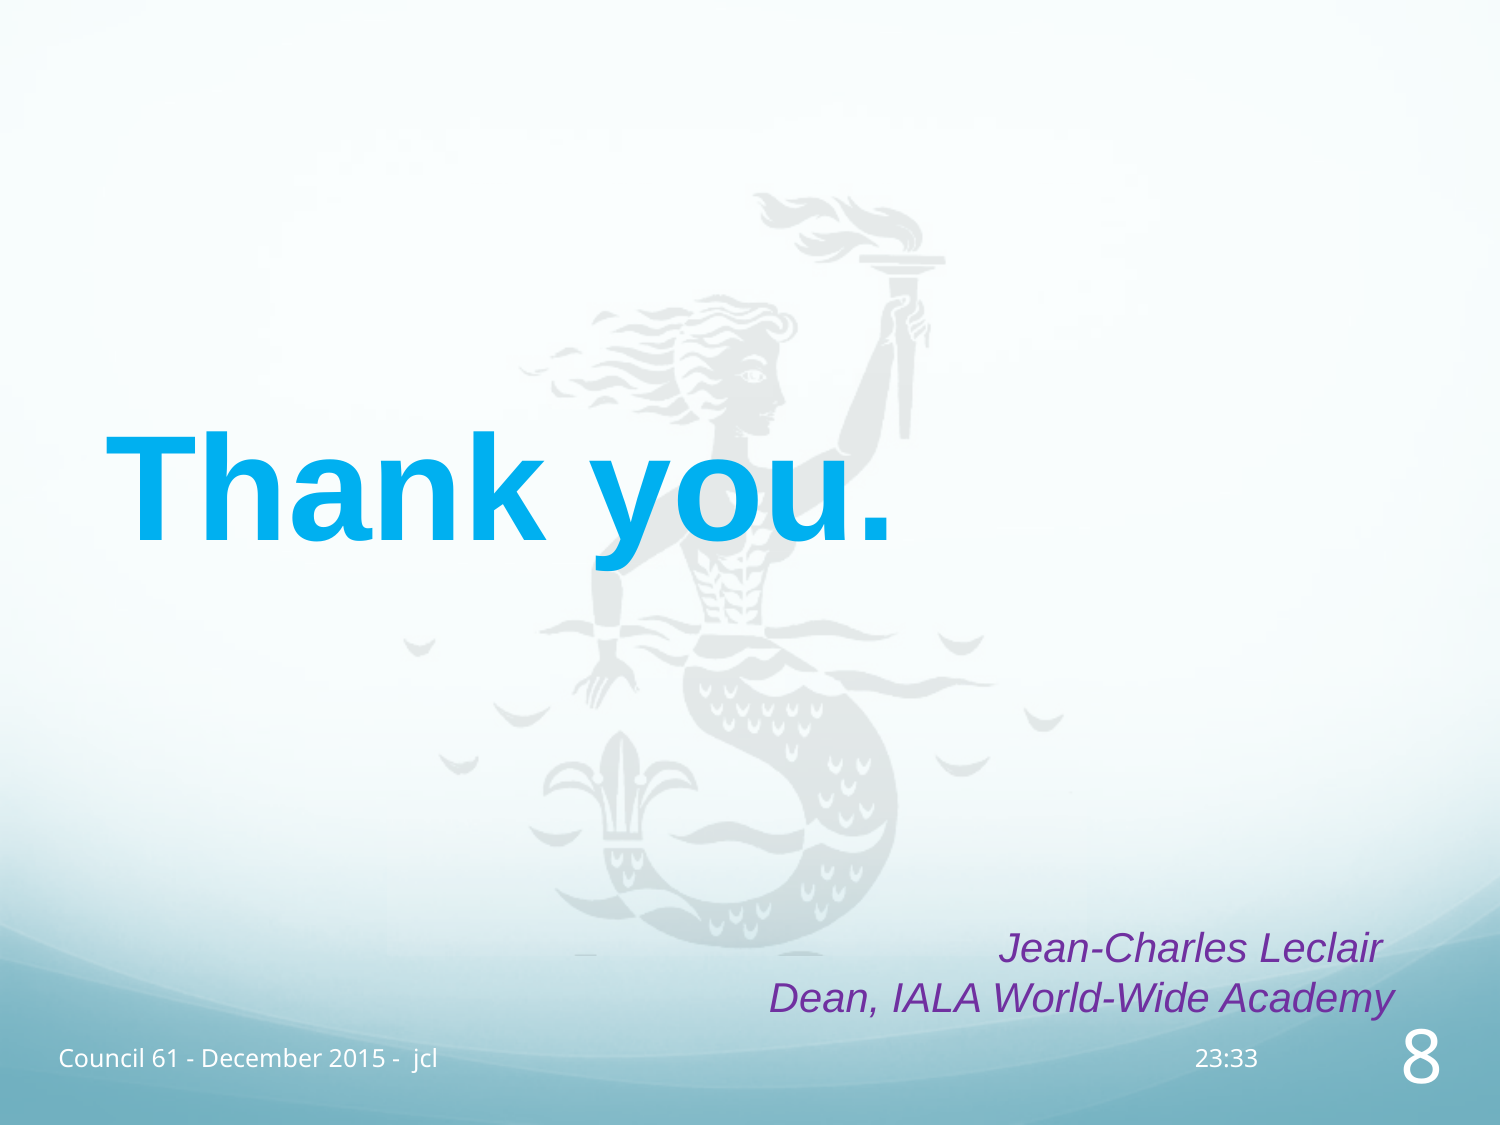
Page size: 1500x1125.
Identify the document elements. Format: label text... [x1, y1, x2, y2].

slide_number 8 [1295, 1029, 1459, 1090]
footer Council 61 - December 2015 - jcl [43, 1029, 838, 1090]
list Thank you. Jean-Charles Leclair Dean, IALA World-Wide Academy [90, 161, 1410, 1090]
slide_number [923, 1029, 1274, 1090]
